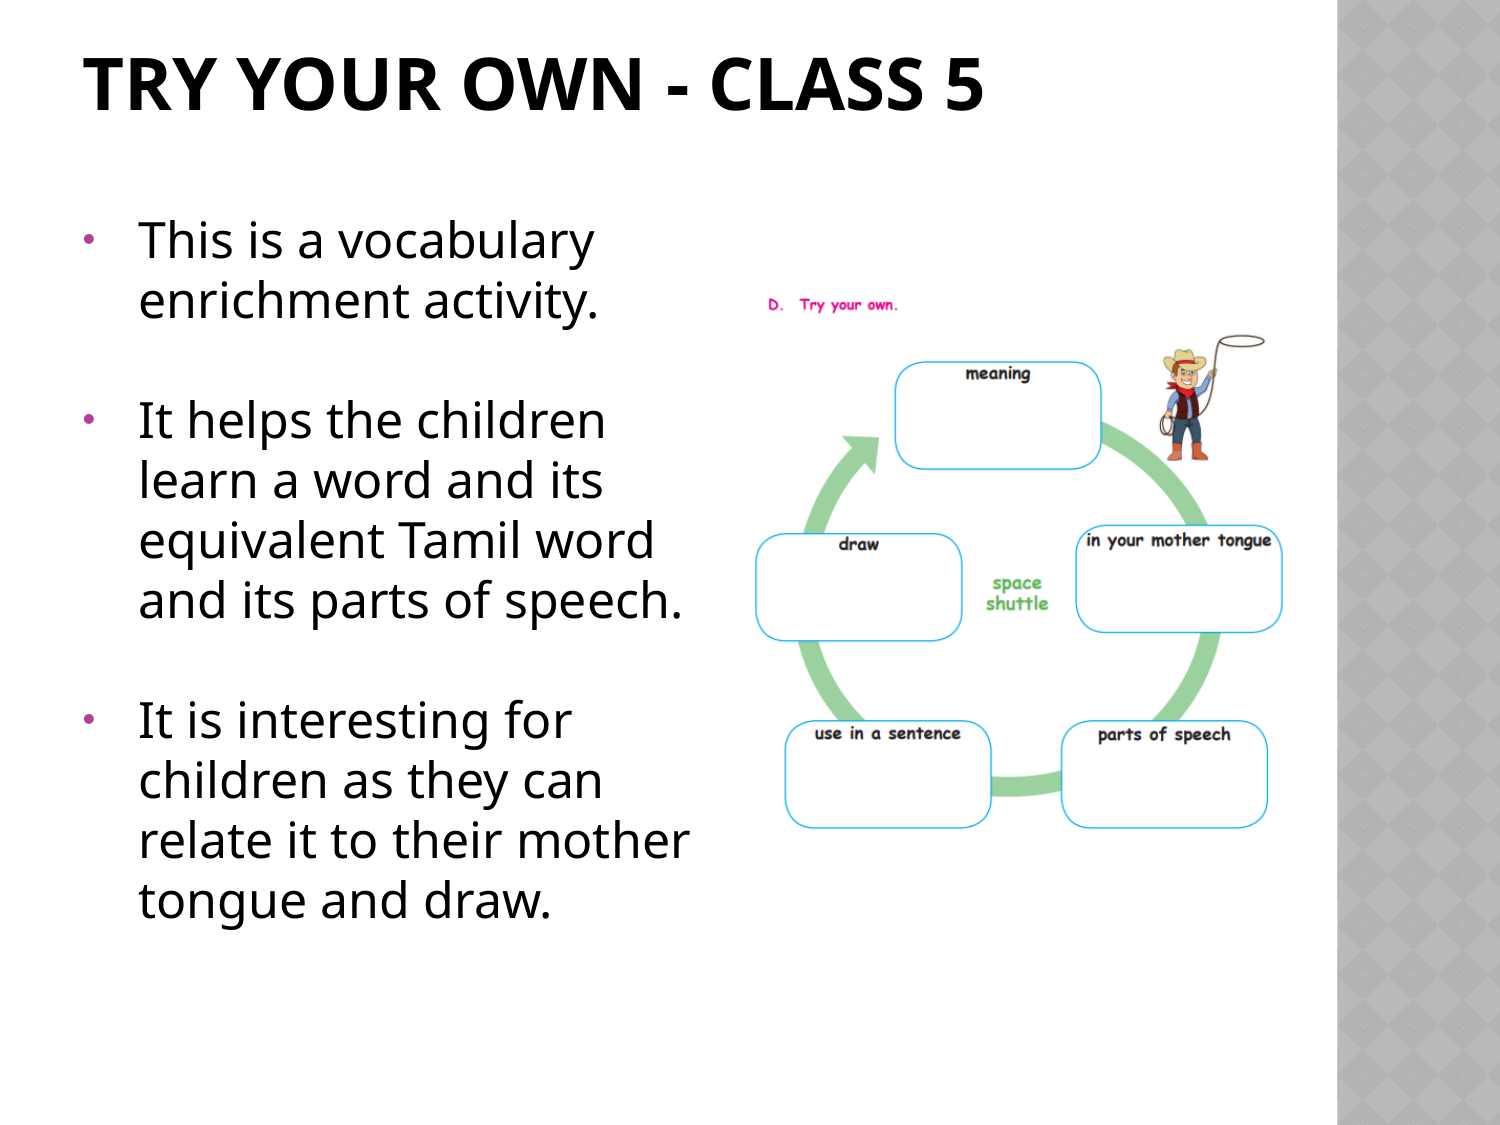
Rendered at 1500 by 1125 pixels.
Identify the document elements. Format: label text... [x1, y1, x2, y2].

list This is a vocabulary enrichment activity. It helps the children learn a word and its equivalent Tamil word and its parts of speech. It is interesting for children as they can relate it to their mother tongue and draw. [75, 208, 700, 1020]
picture [749, 279, 1313, 846]
title Try your own - CLASS 5 [75, 37, 1043, 125]
